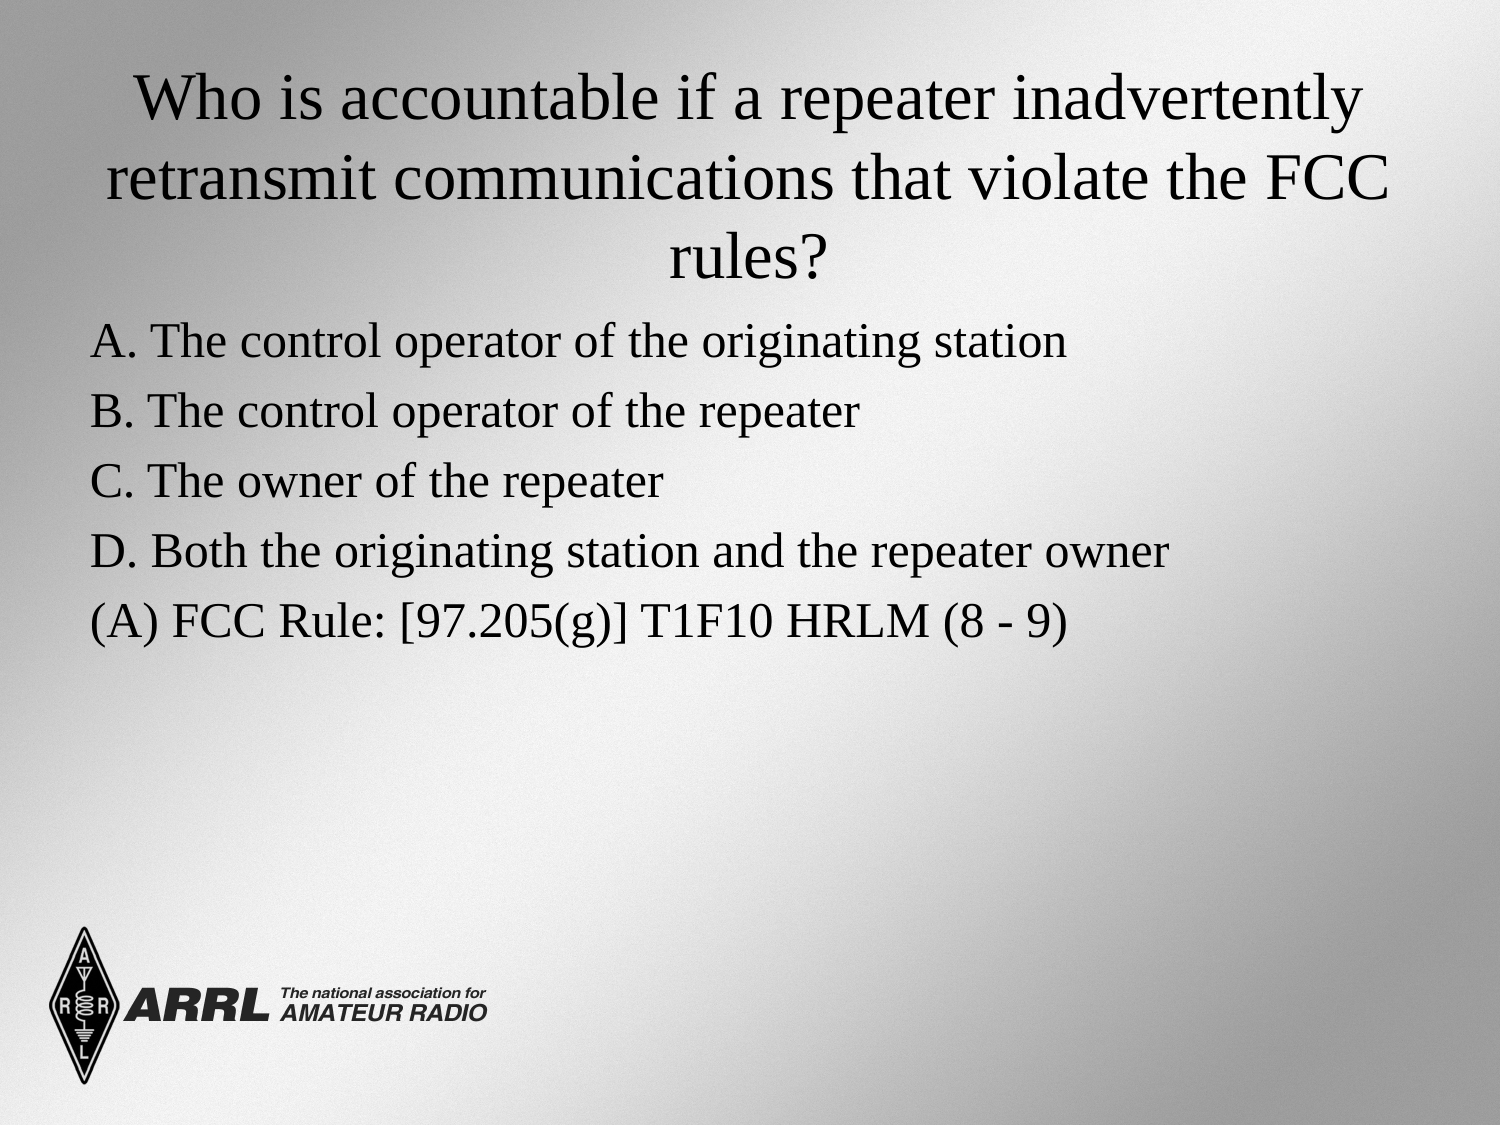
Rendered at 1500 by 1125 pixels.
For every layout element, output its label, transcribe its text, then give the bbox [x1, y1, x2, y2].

list A. The control operator of the originating station B. The control operator of the repeater C. The owner of the repeater D. Both the originating station and the repeater owner (A) FCC Rule: [97.205(g)] T1F10 HRLM (8 - 9) [75, 299, 1425, 1005]
title Who is accountable if a repeater inadvertently retransmit communications that violate the FCC rules? [75, 45, 1425, 233]
picture [0, 0, 1500, 1125]
